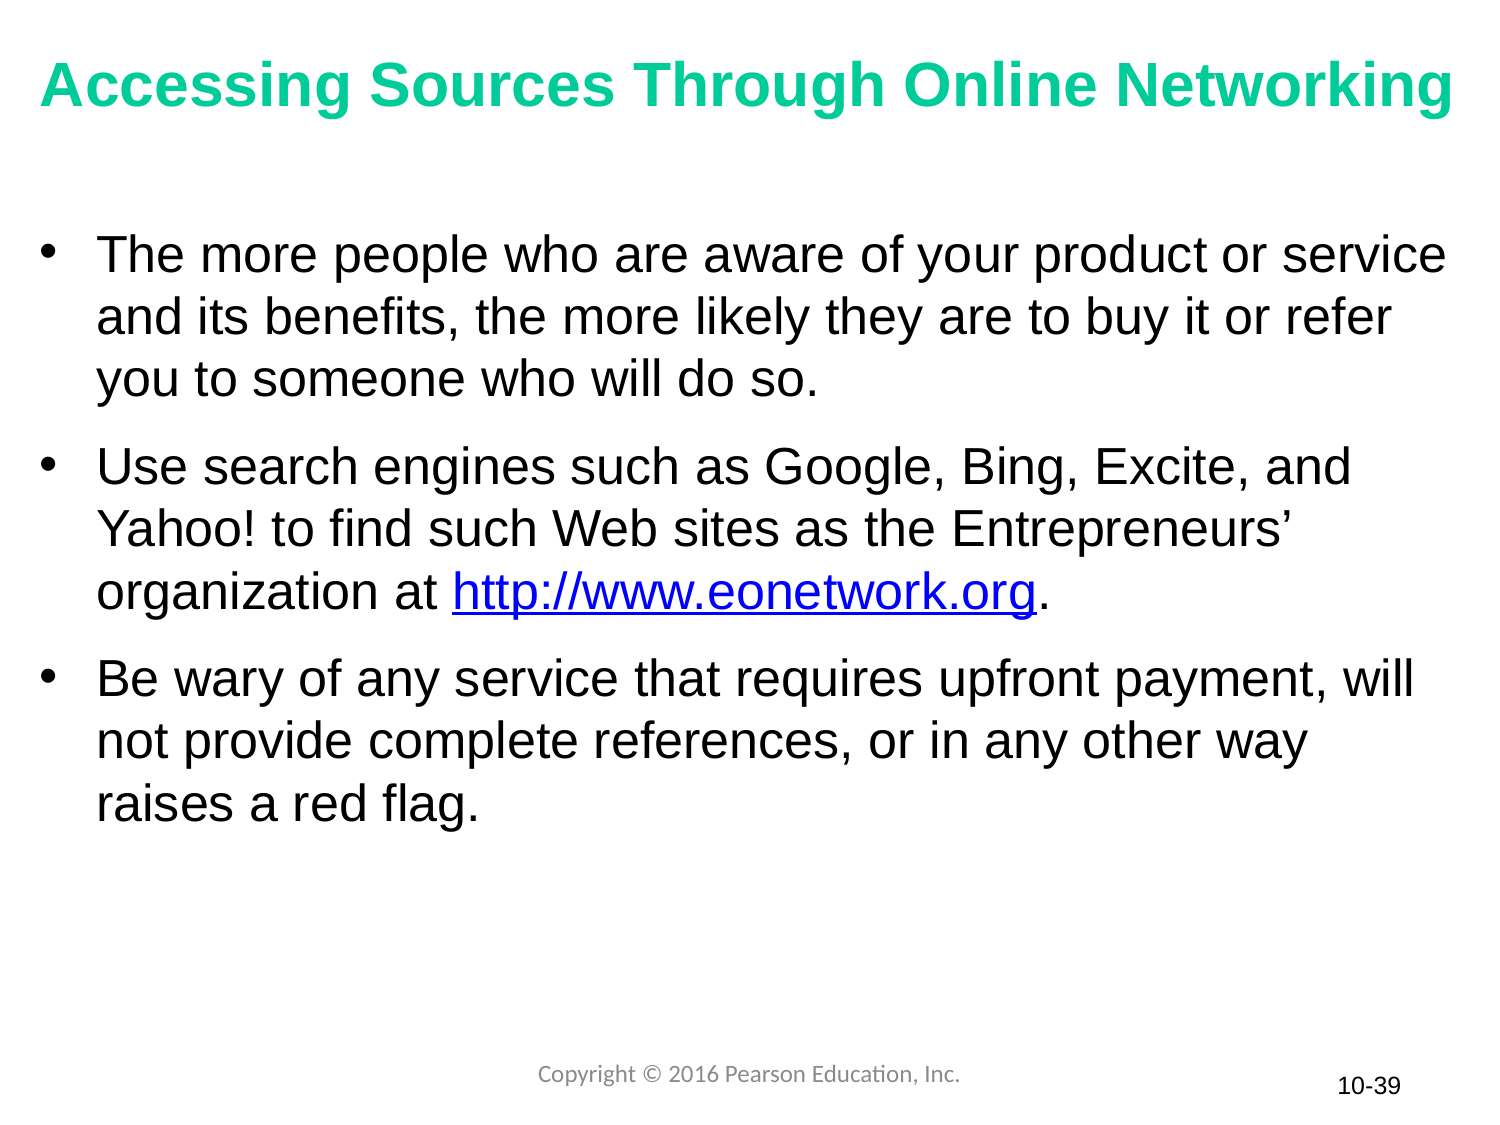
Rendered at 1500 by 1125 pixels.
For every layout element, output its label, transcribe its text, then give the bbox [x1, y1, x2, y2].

list The more people who are aware of your product or service and its benefits, the more likely they are to buy it or refer you to someone who will do so. Use search engines such as Google, Bing, Excite, and Yahoo! to find such Web sites as the Entrepreneurs’ organization at http://www.eonetwork.org. Be wary of any service that requires upfront payment, will not provide complete references, or in any other way raises a red flag. [24, 212, 1475, 955]
footer Copyright © 2016 Pearson Education, Inc. [512, 1042, 988, 1103]
title Accessing Sources Through Online Networking [24, 0, 1478, 175]
